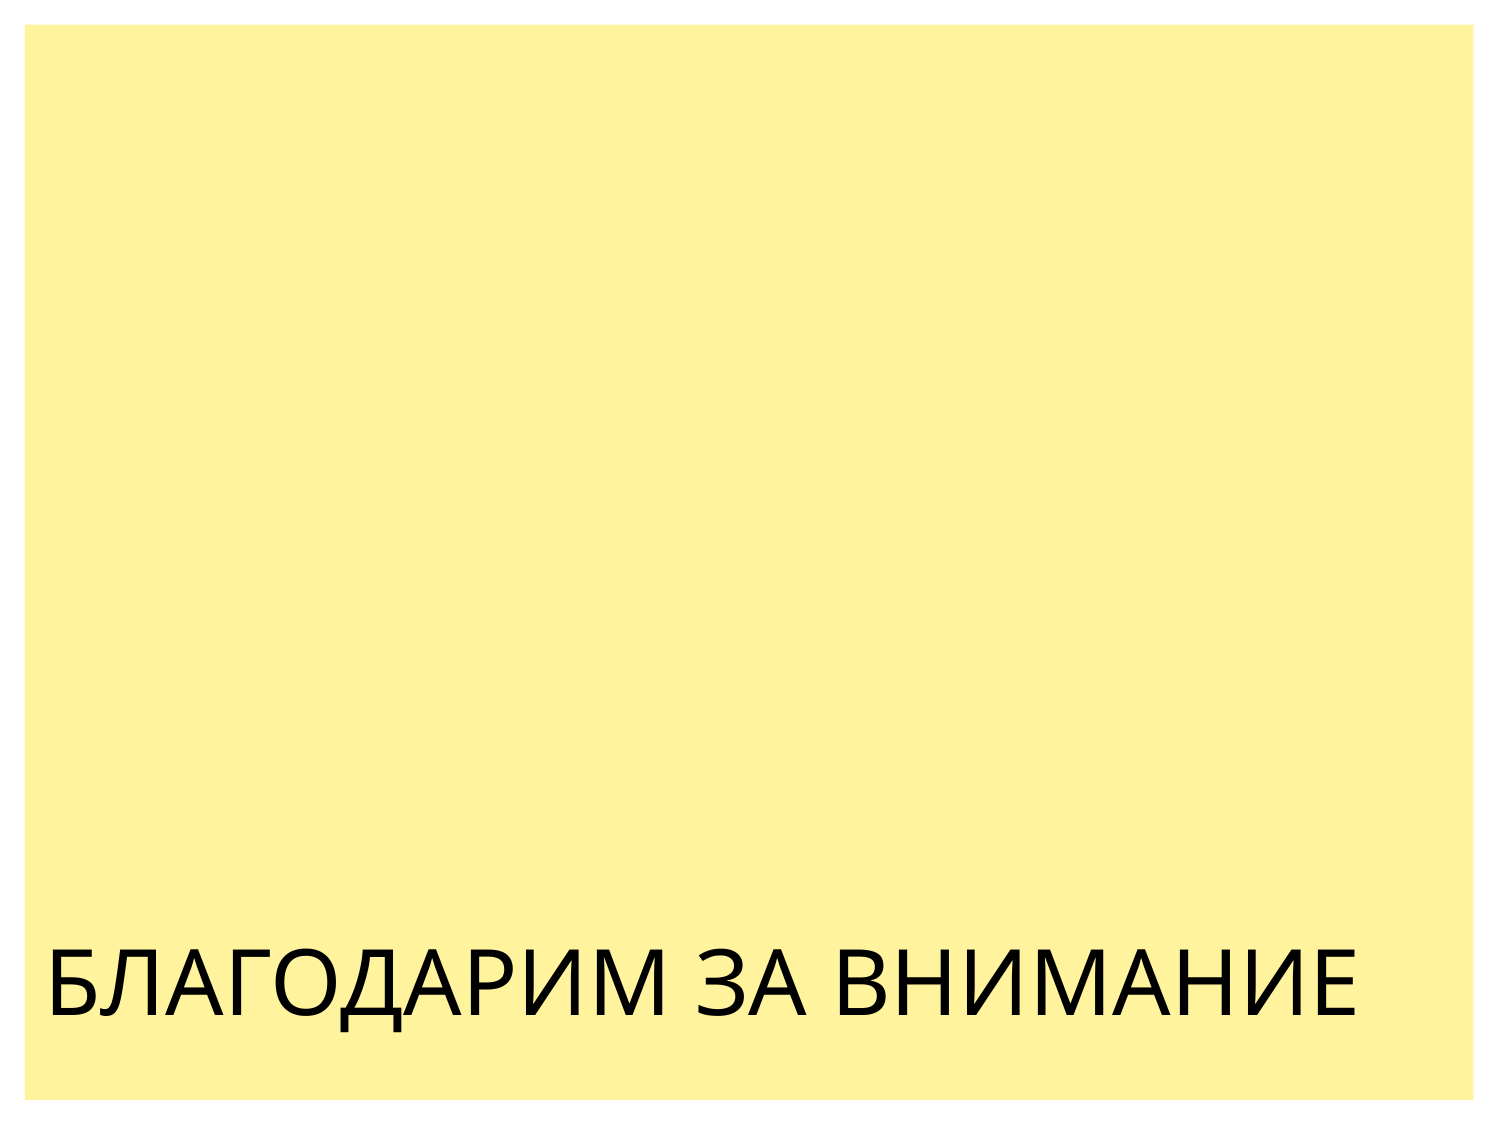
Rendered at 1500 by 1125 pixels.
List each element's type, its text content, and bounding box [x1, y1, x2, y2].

text_box БЛАГОДАРИМ ЗА ВНИМАНИЕ [29, 916, 1388, 1042]
